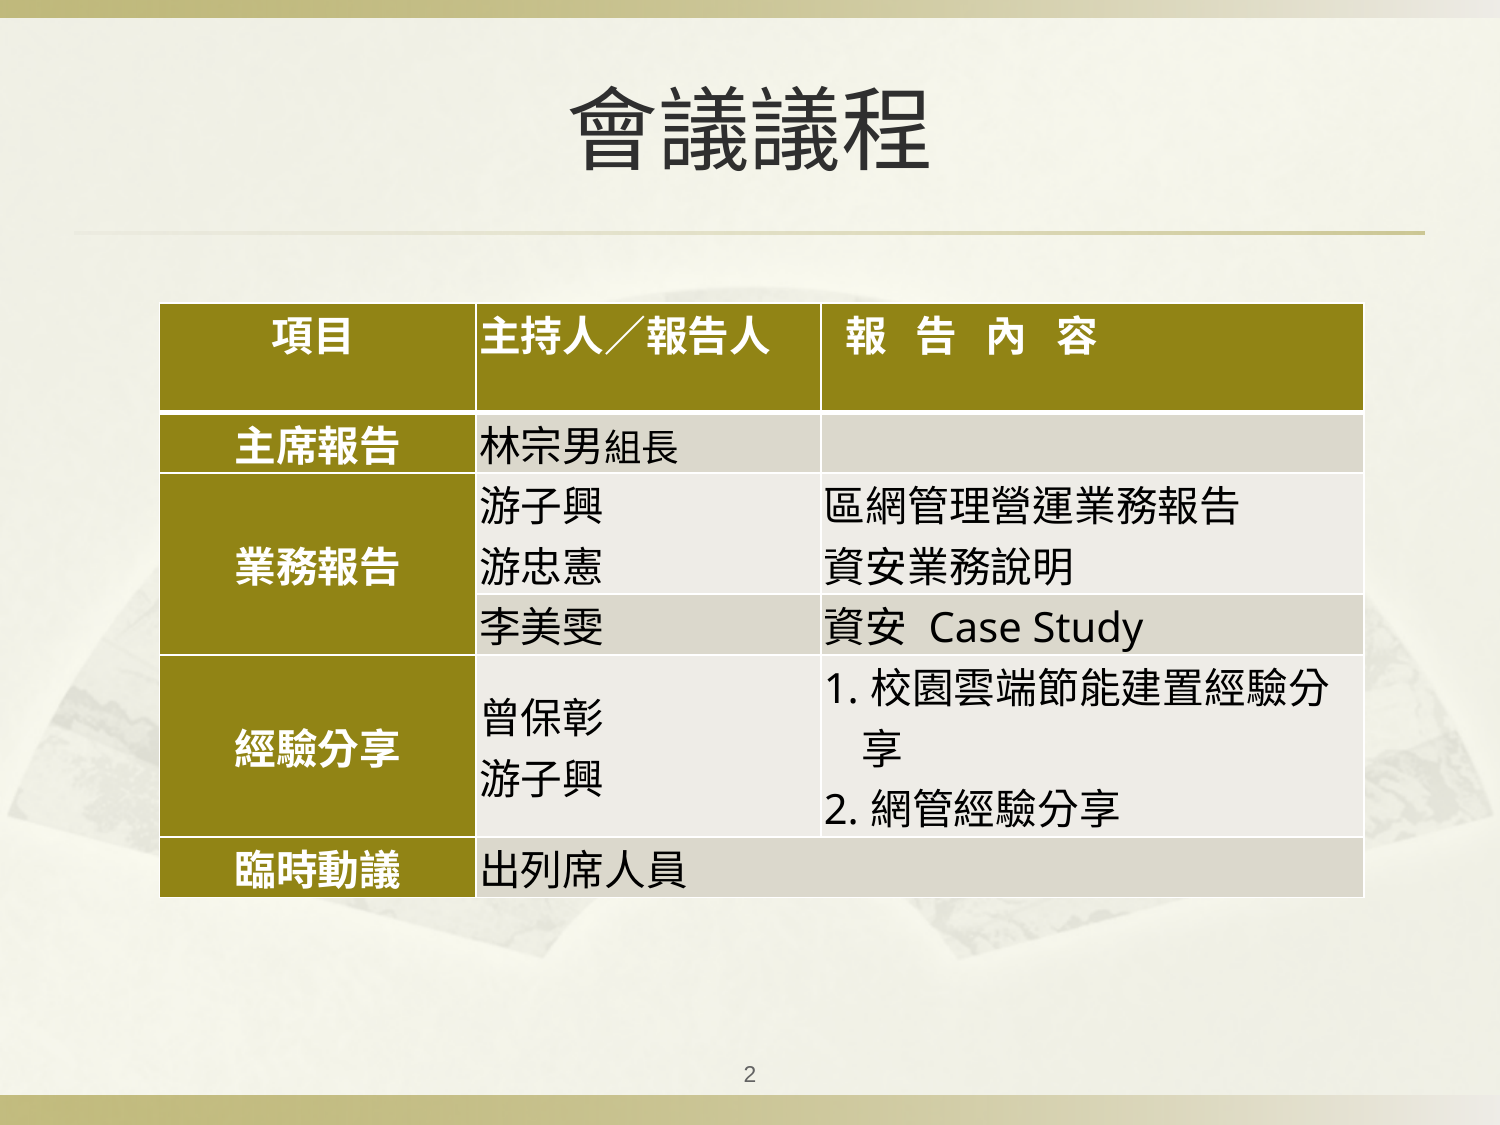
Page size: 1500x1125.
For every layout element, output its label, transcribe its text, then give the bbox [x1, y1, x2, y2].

table_cell 資安 Case Study [822, 595, 1363, 654]
table_header 項目 [160, 304, 475, 410]
table_cell [822, 415, 1363, 472]
table_cell 區網管理營運業務報告 資安業務說明 [822, 474, 1363, 593]
table_cell 主席報告 [160, 415, 475, 472]
table_cell 臨時動議 [160, 838, 475, 897]
title 會議議程 [75, 45, 1425, 209]
table_cell 業務報告 [160, 474, 475, 654]
table_cell 出列席人員 [477, 838, 1363, 897]
table_cell 林宗男組長 [477, 415, 820, 472]
table_header 主持人／報告人 [477, 304, 820, 410]
table_cell 1.校園雲端節能建置經驗分享 2.網管經驗分享 [822, 656, 1363, 836]
table_cell 經驗分享 [160, 656, 475, 836]
table_header 報 告 內 容 [822, 304, 1363, 410]
table_cell 曾保彰 游子興 [477, 656, 820, 836]
table_cell 游子興 游忠憲 [477, 474, 820, 593]
table_cell 李美雯 [477, 595, 820, 654]
slide_number 2 [675, 1050, 825, 1097]
